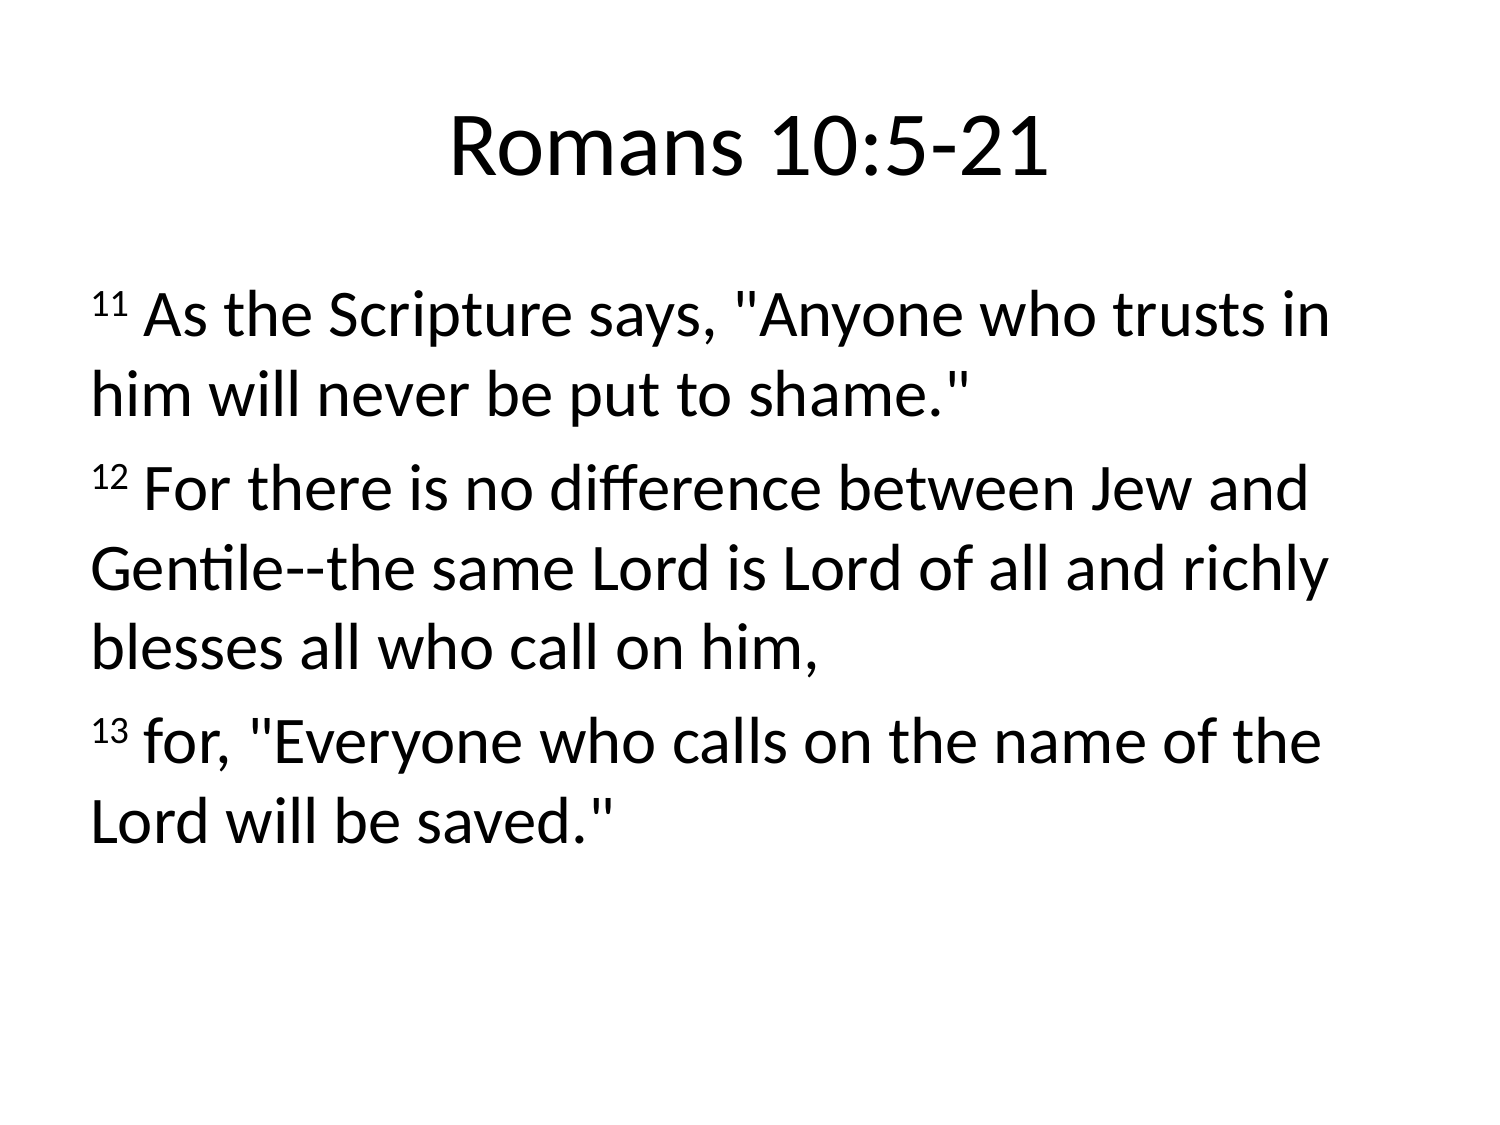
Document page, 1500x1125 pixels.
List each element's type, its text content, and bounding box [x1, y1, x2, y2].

list 11 As the Scripture says, "Anyone who trusts in him will never be put to shame." 12 For there is no difference between Jew and Gentile--the same Lord is Lord of all and richly blesses all who call on him, 13 for, "Everyone who calls on the name of the Lord will be saved." [75, 262, 1425, 1005]
title Romans 10:5-21 [75, 45, 1425, 233]
